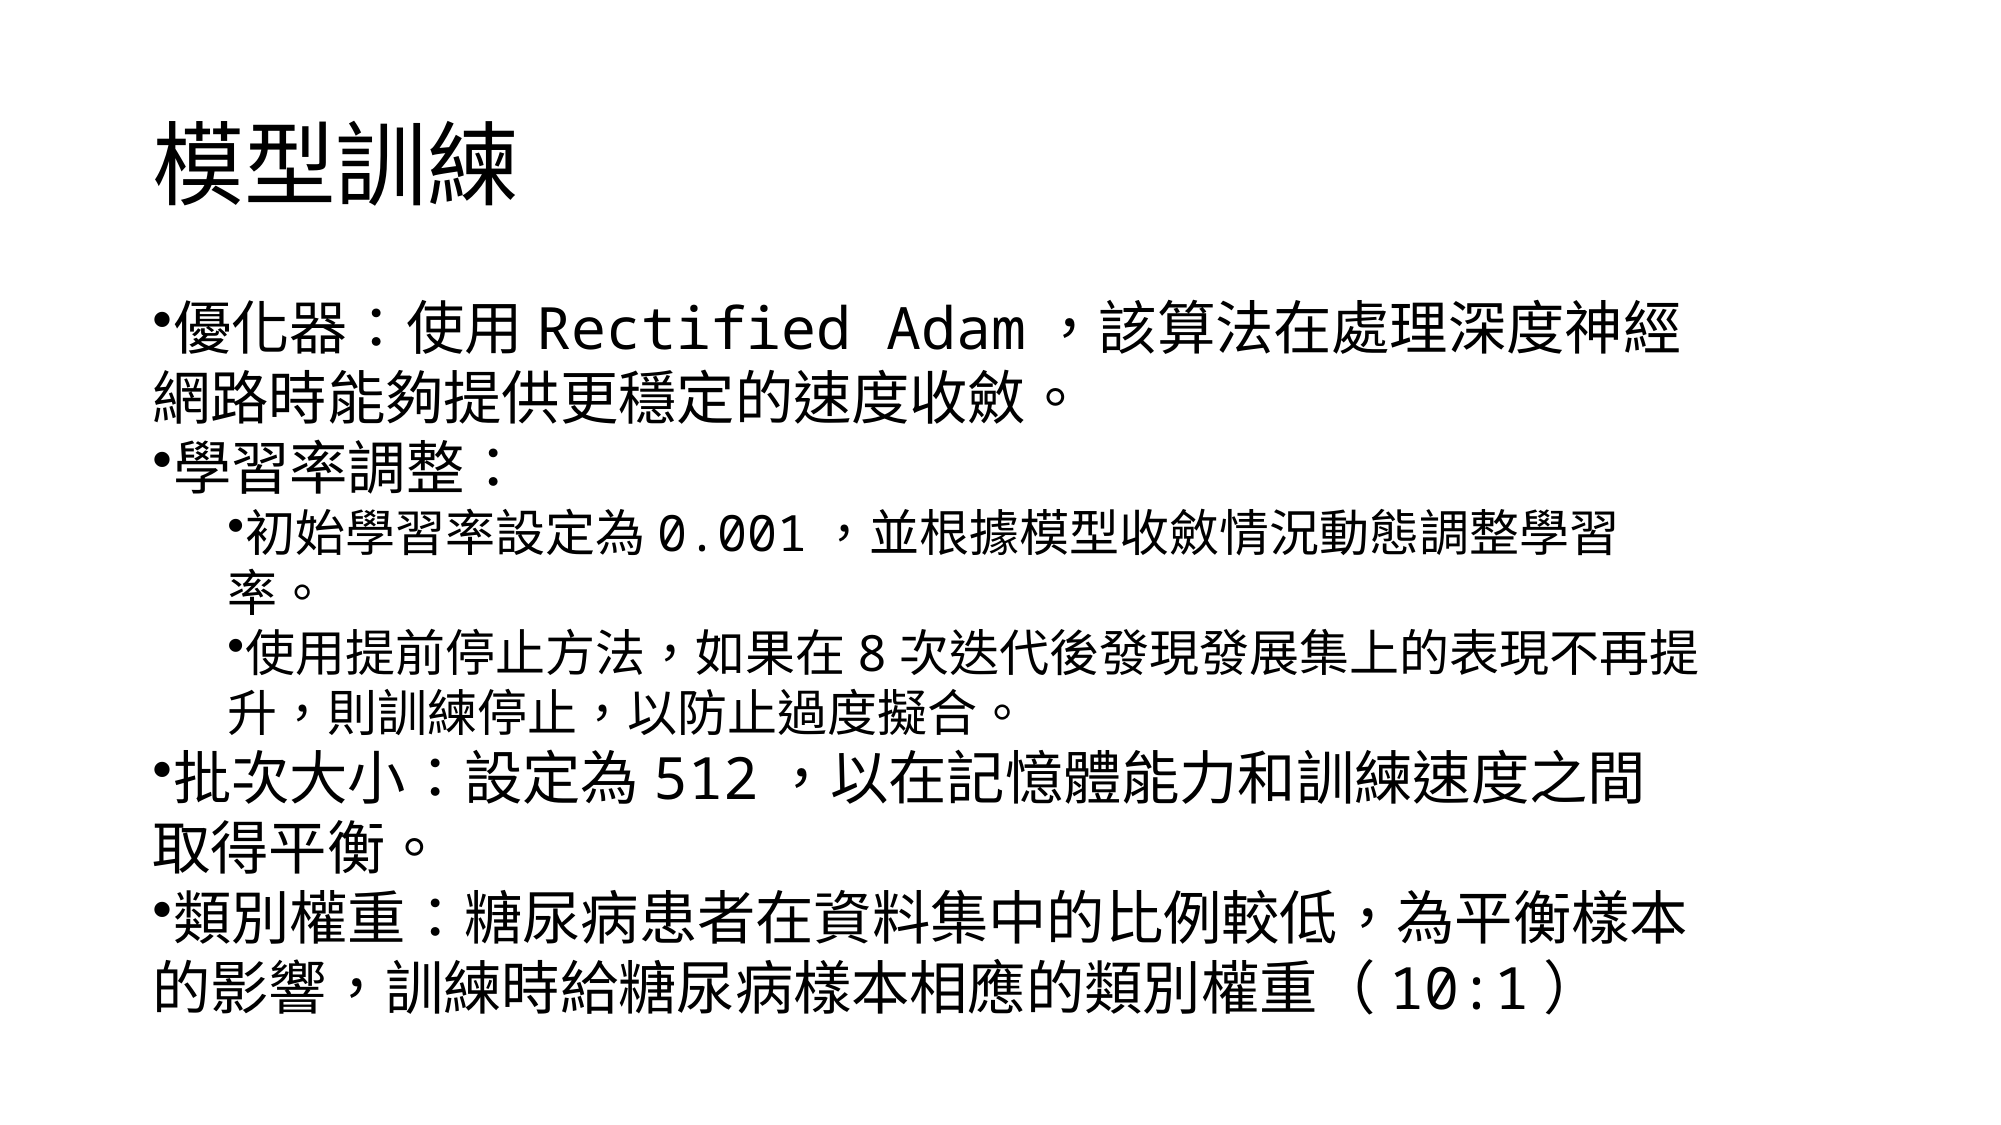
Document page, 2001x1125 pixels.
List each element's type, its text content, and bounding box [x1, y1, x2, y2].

list 優化器：使用Rectified Adam，該算法在處理深度神經網路時能夠提供更穩定的速度收斂。 學習率調整： 初始學習率設定為0.001，並根據模型收斂情況動態調整學習率。 使用提前停止方法，如果在8次迭代後發現發展​​集上的表現不再提升，則訓練停止，以防止過度擬合。 批次大小：設定為512，以在記憶體能力和訓練速度之間取得平衡。 類別權重：糖尿病患者在資料集中的比例較低，為平衡樣本的影響，訓練時給糖尿病樣本相應的類別權重（10:1） [137, 283, 1718, 1029]
title 模型訓練 [137, 59, 1863, 278]
